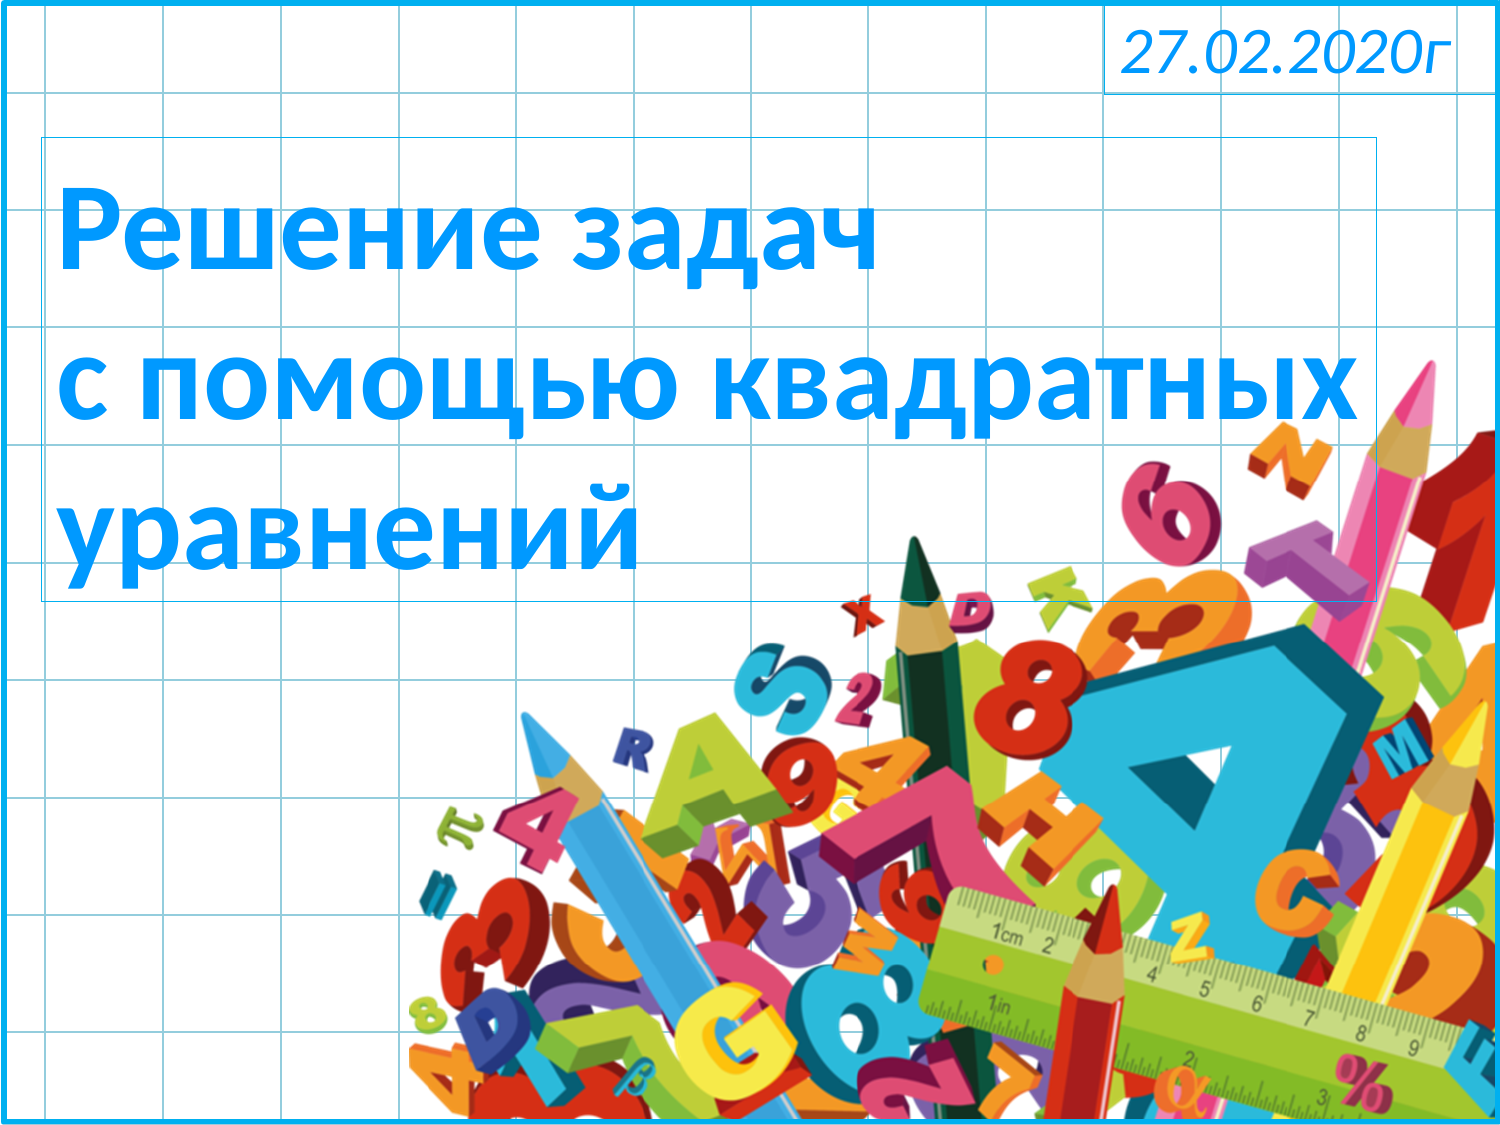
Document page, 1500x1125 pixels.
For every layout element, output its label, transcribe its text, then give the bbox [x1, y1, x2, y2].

text_box 27.02.2020г [1104, 0, 1500, 95]
picture [8, 7, 1494, 1118]
text_box Решение задач с помощью квадратных уравнений [41, 137, 1377, 602]
